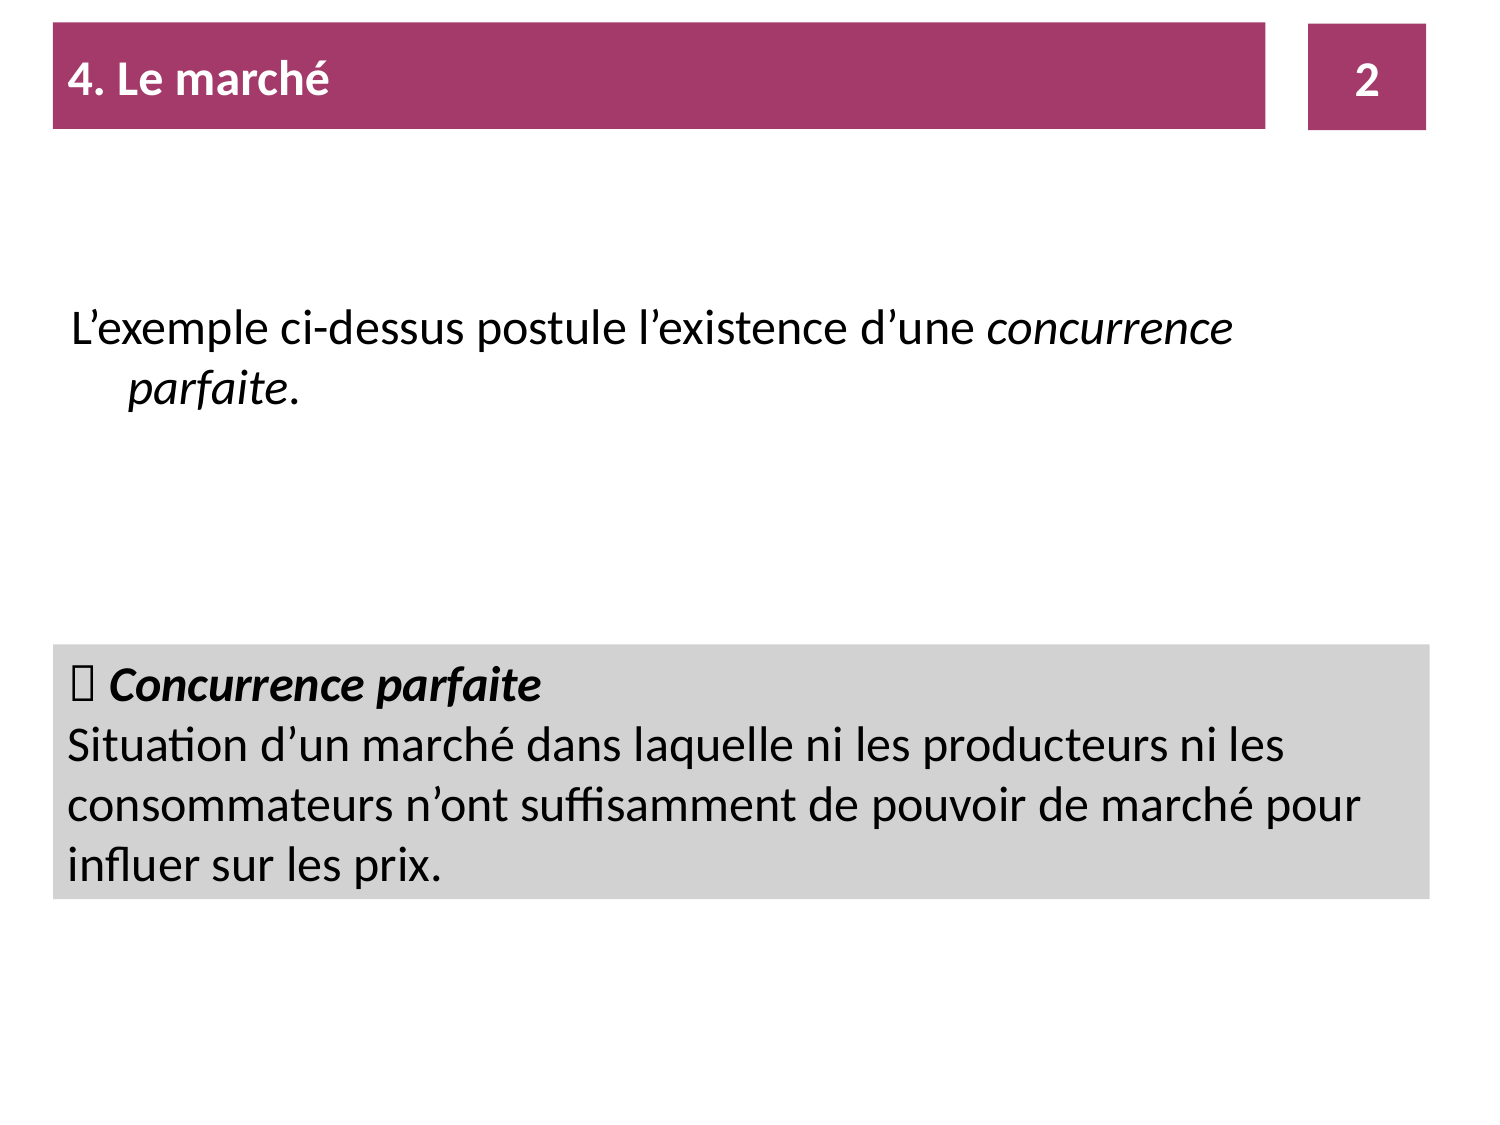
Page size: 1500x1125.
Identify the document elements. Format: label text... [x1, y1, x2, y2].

text_box  Concurrence parfaite Situation d’un marché dans laquelle ni les producteurs ni les consommateurs n’ont suffisamment de pouvoir de marché pour influer sur les prix. [53, 644, 1430, 900]
text_box L’exemple ci-dessus postule l’existence d’une concurrence parfaite. [56, 227, 1418, 422]
text_box 4. Le marché [52, 22, 1266, 129]
text_box 2 [1308, 23, 1427, 131]
